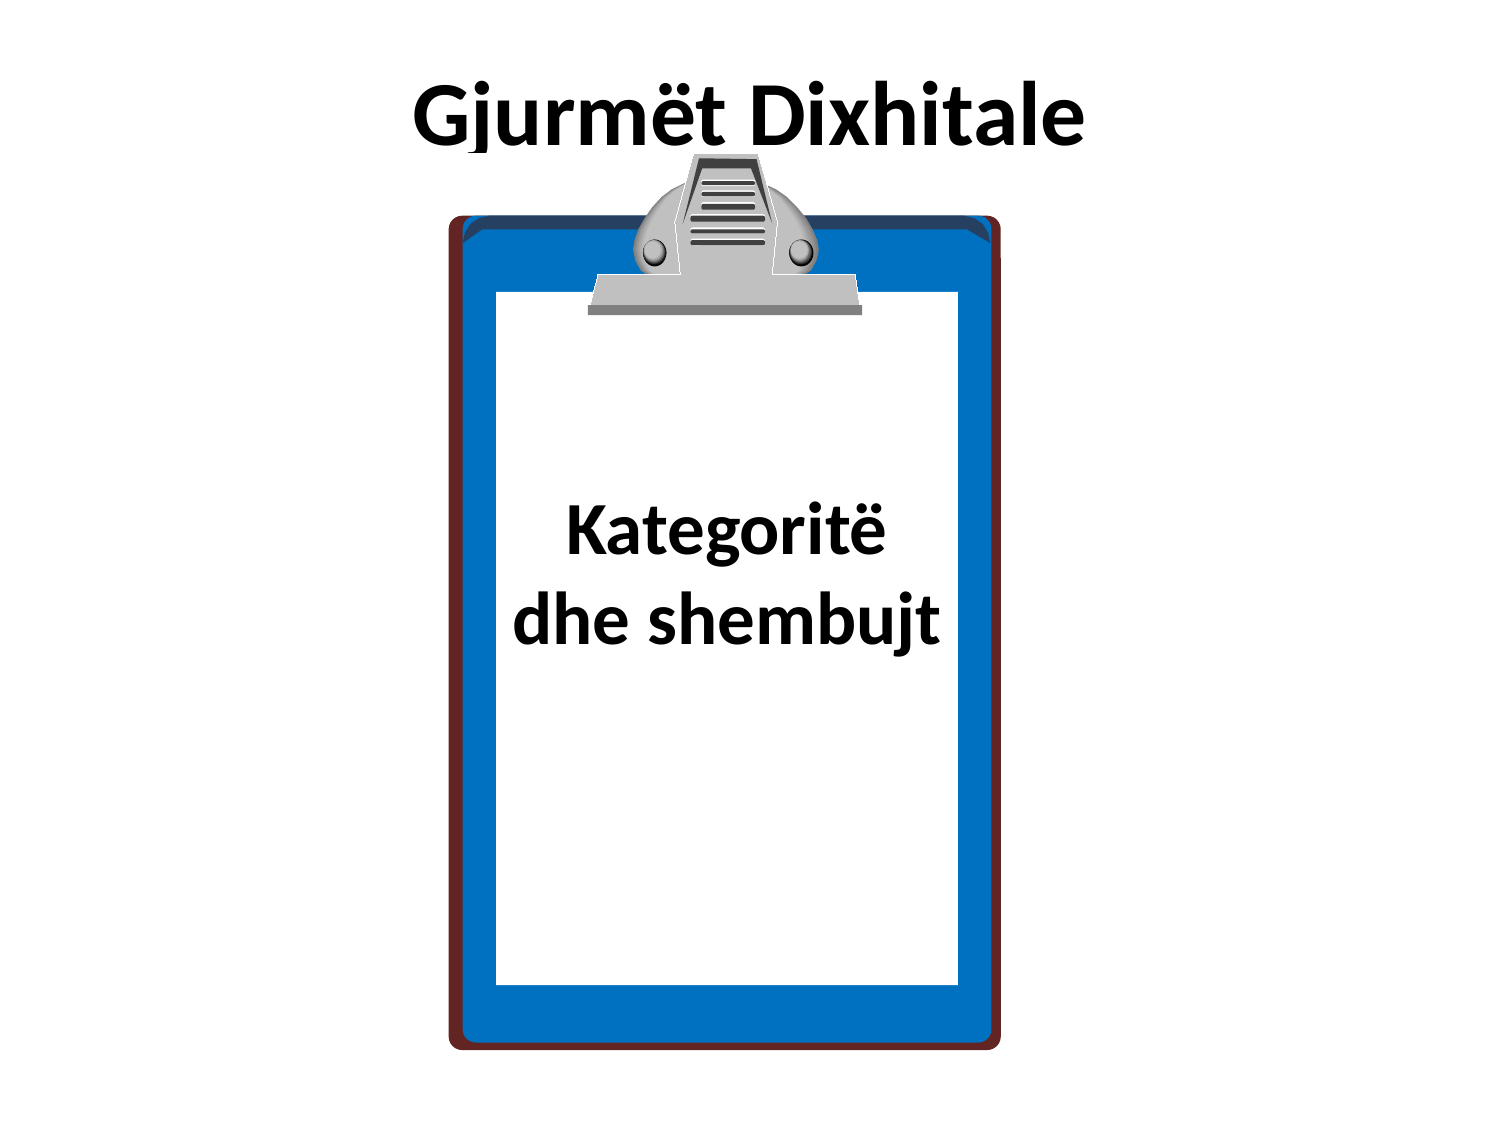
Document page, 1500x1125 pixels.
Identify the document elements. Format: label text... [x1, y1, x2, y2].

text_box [448, 152, 1002, 1053]
title Gjurmët Dixhitale [75, 45, 1425, 172]
